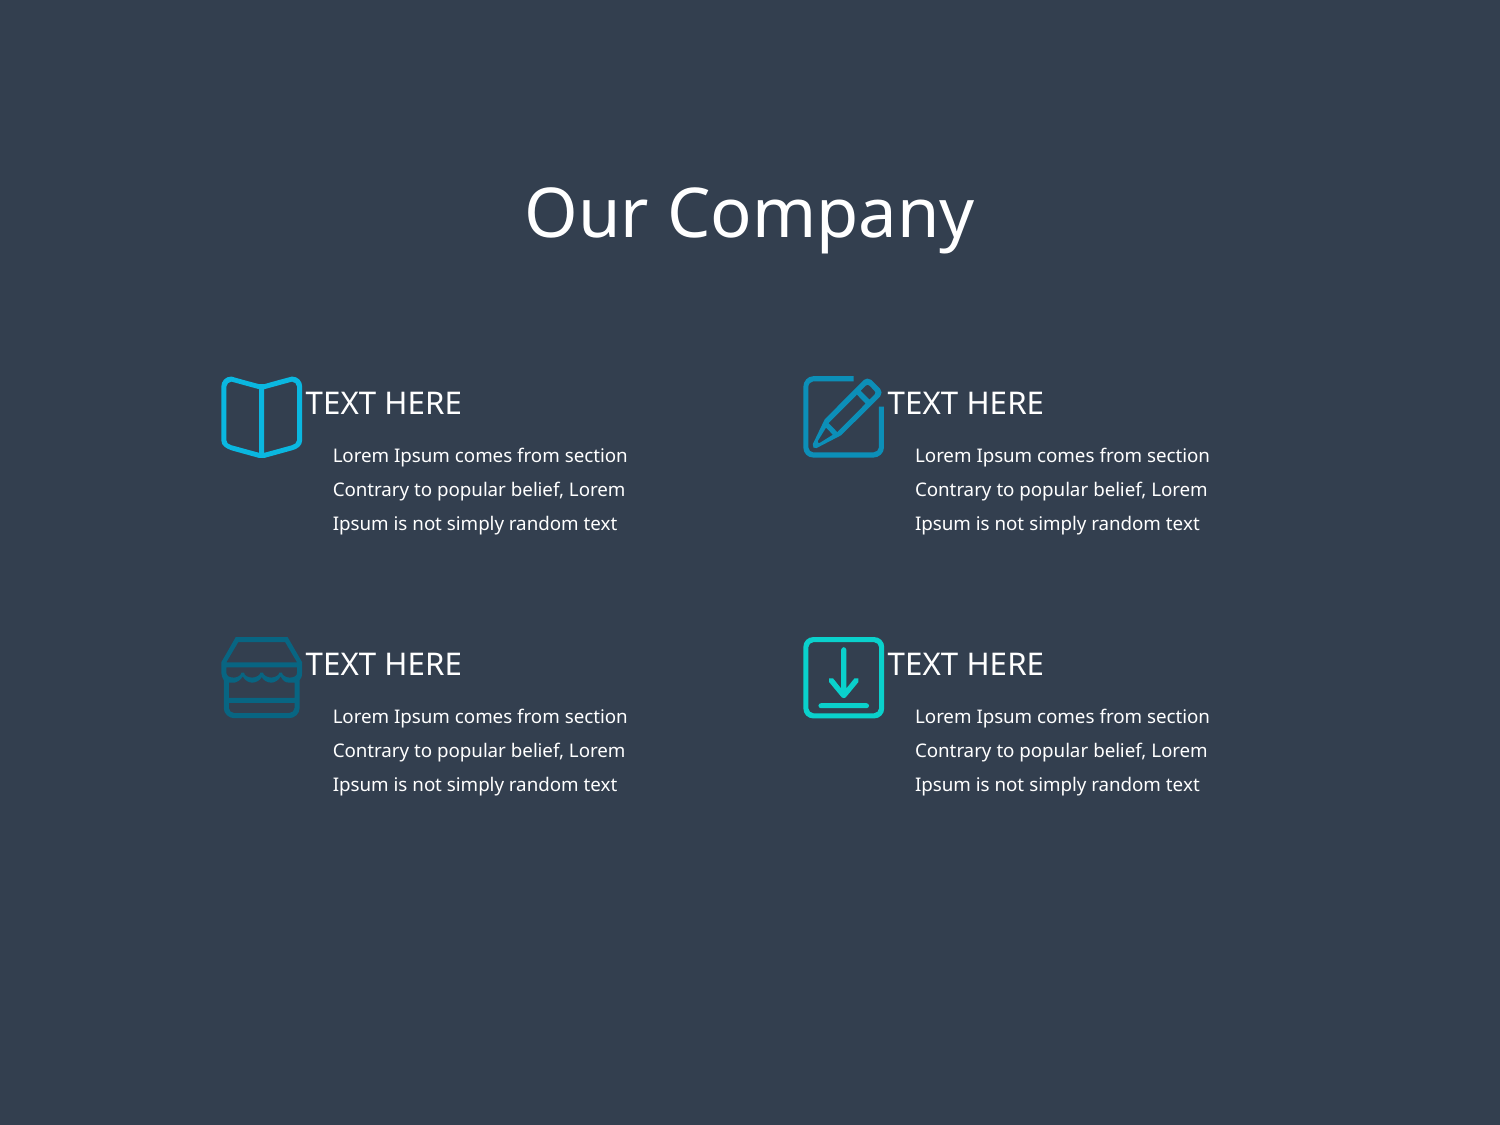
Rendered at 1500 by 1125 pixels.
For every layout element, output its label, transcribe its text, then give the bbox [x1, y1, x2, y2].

text_box TEXT HERE [872, 636, 1060, 690]
text_box [803, 376, 884, 458]
text_box Lorem Ipsum comes from section Contrary to popular belief, Lorem Ipsum is not simply random text [318, 425, 697, 542]
text_box [221, 376, 303, 458]
text_box TEXT HERE [872, 376, 1060, 429]
text_box Our Company [510, 161, 990, 259]
text_box [803, 637, 885, 719]
text_box TEXT HERE [290, 636, 477, 690]
text_box Lorem Ipsum comes from section Contrary to popular belief, Lorem Ipsum is not simply random text [318, 686, 697, 803]
text_box TEXT HERE [290, 376, 477, 429]
text_box [221, 637, 300, 719]
text_box Lorem Ipsum comes from section Contrary to popular belief, Lorem Ipsum is not simply random text [900, 686, 1279, 803]
text_box Lorem Ipsum comes from section Contrary to popular belief, Lorem Ipsum is not simply random text [900, 425, 1279, 542]
